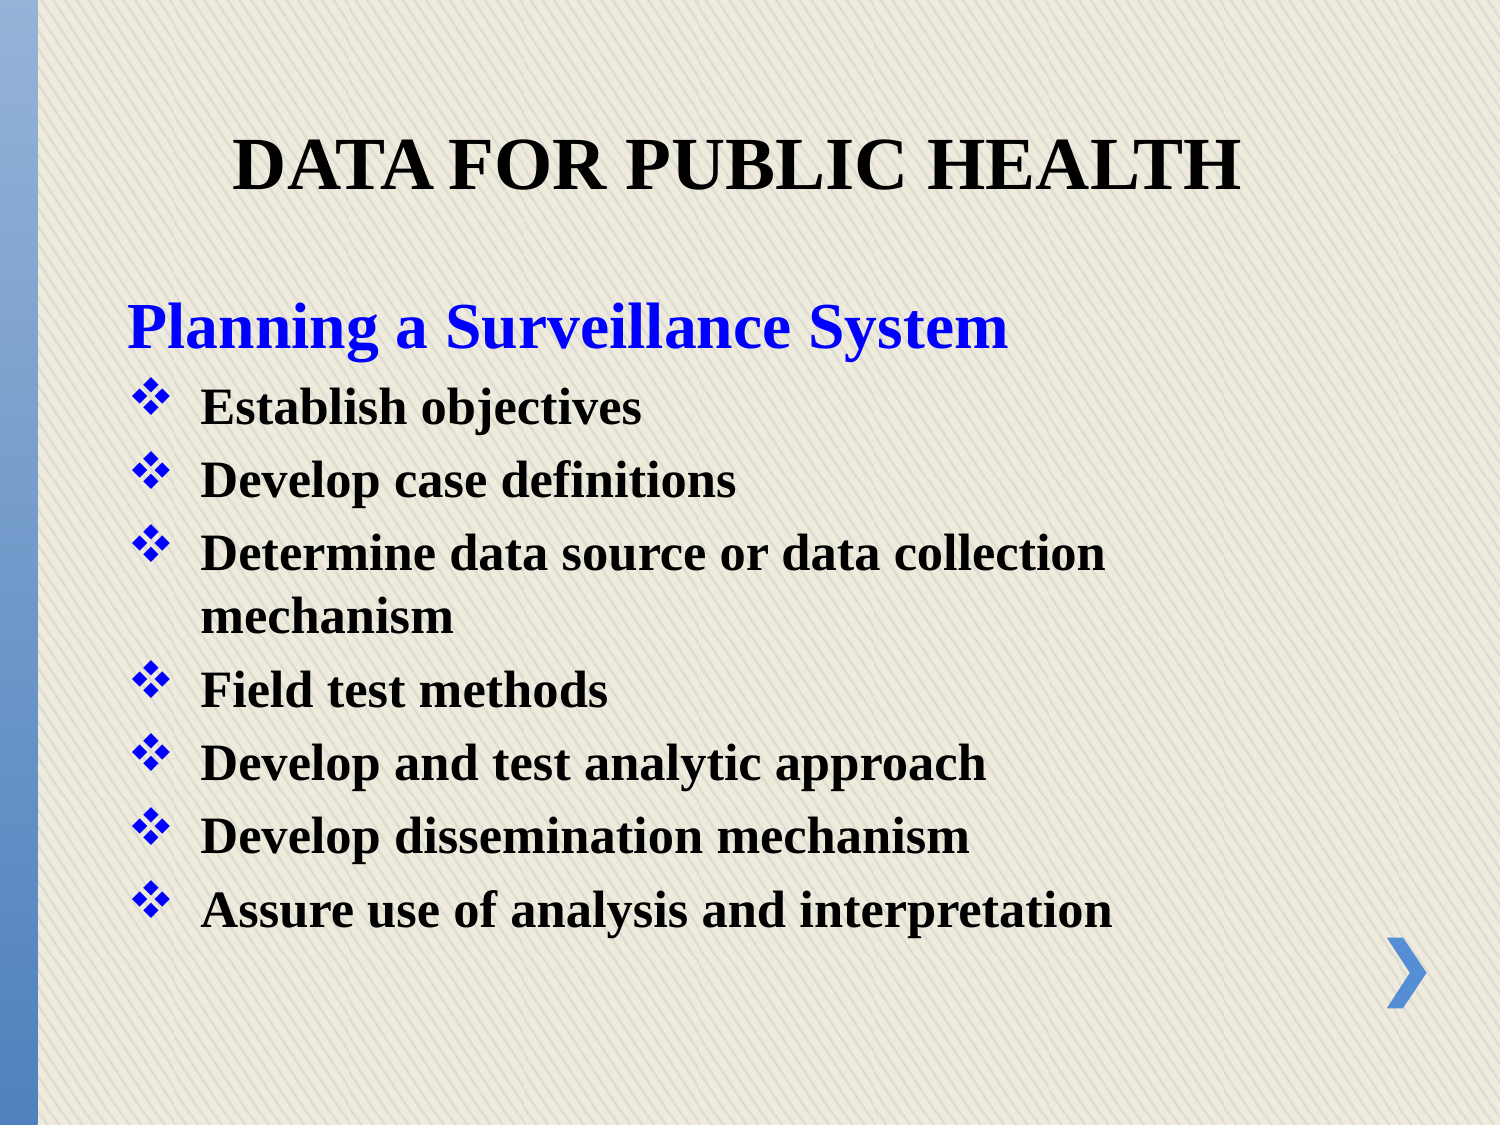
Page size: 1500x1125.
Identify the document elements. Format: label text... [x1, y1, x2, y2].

list Planning a Surveillance System Establish objectives Develop case definitions Determine data source or data collection mechanism Field test methods Develop and test analytic approach Develop dissemination mechanism Assure use of analysis and interpretation [112, 275, 1388, 950]
title DATA FOR PUBLIC HEALTH [187, 87, 1288, 213]
